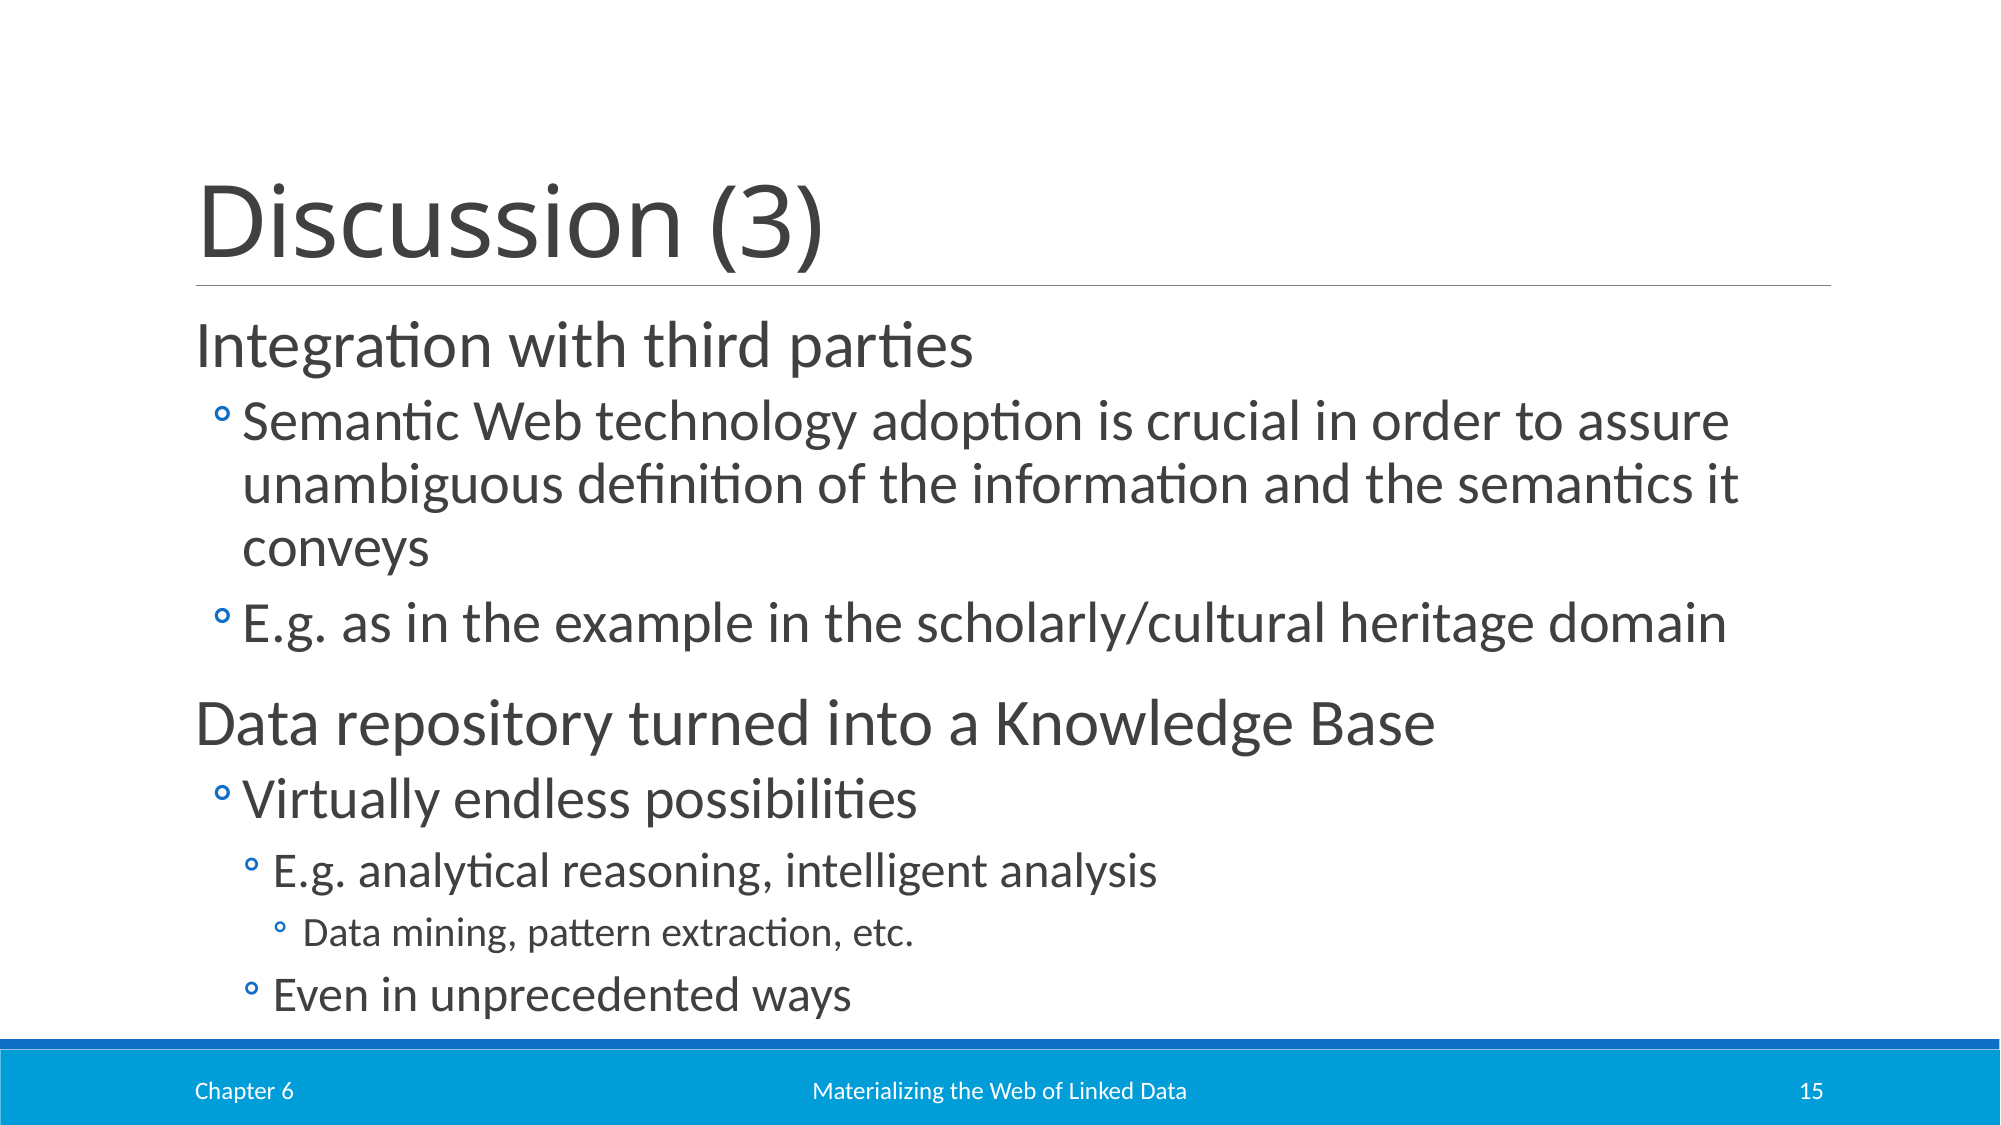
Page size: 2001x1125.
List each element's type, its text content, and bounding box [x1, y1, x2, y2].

slide_number 15 [1624, 1059, 1840, 1120]
footer Materializing the Web of Linked Data [604, 1059, 1396, 1120]
slide_number Chapter 6 [180, 1059, 586, 1120]
list Integration with third parties Semantic Web technology adoption is crucial in order to assure unambiguous definition of the information and the semantics it conveys E.g. as in the example in the scholarly/cultural heritage domain Data repository turned into a Knowledge Base Virtually endless possibilities E.g. analytical reasoning, intelligent analysis Data mining, pattern extraction, etc. Even in unprecedented ways [180, 302, 1830, 963]
title Discussion (3) [180, 47, 1830, 285]
